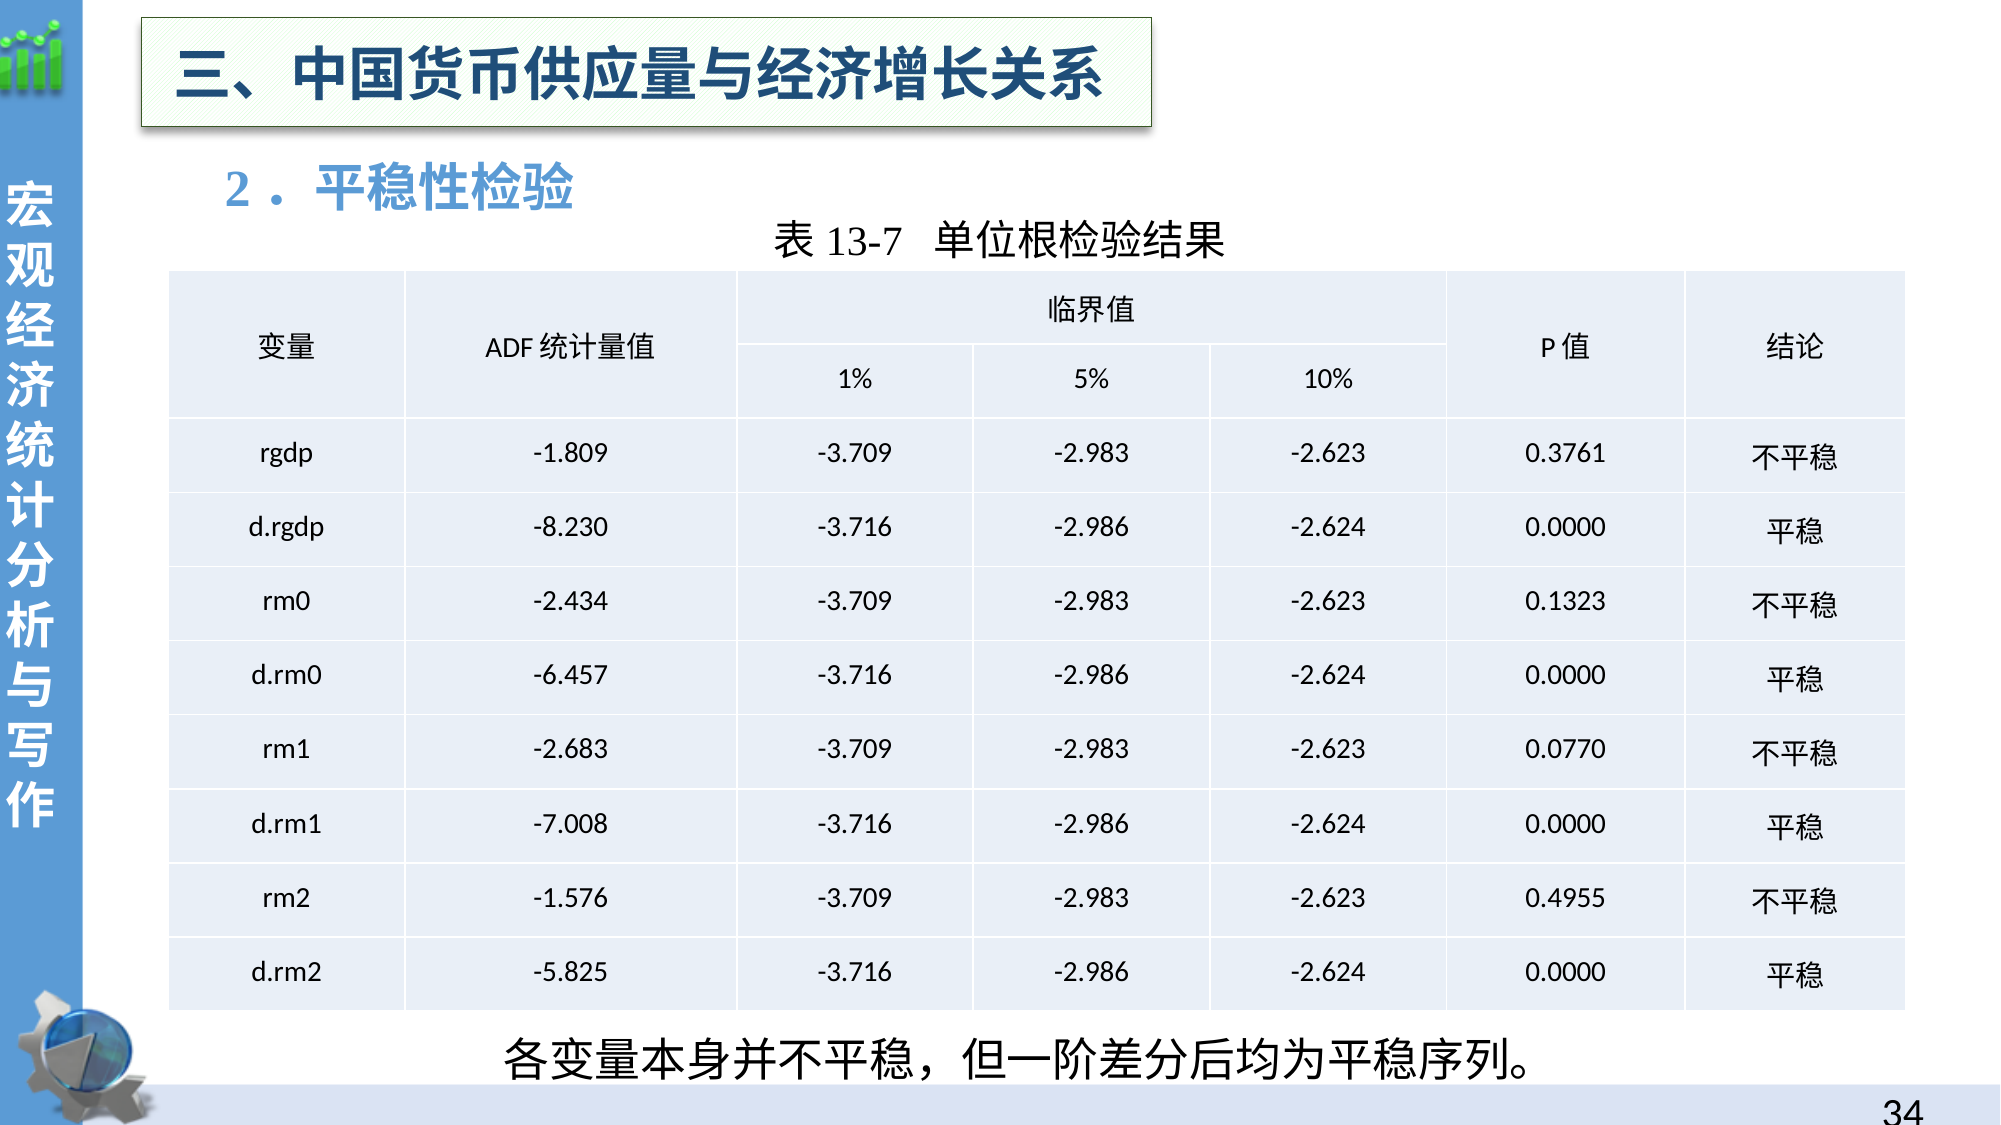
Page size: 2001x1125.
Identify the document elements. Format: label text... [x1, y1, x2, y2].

table_cell -7.008 [406, 790, 736, 862]
table_cell -2.623 [1211, 715, 1446, 788]
table_cell -1.809 [406, 419, 736, 492]
table_header ADF统计量值 [406, 271, 736, 417]
table_cell -2.624 [1211, 493, 1446, 566]
table_cell -2.623 [1211, 419, 1446, 492]
table_cell -2.986 [974, 493, 1209, 566]
text_box 表13-7 单位根检验结果 [493, 196, 1507, 271]
picture [0, 0, 2001, 1125]
text_box 2．平稳性检验 [134, 142, 1940, 217]
table_header 临界值 [738, 271, 1446, 343]
table_cell d.rm2 [169, 938, 404, 1010]
table_cell -3.709 [738, 419, 972, 492]
table_cell 0.4955 [1447, 864, 1684, 936]
table_cell -3.709 [738, 715, 972, 788]
table_cell 1% [738, 345, 972, 417]
table_cell 0.0770 [1447, 715, 1684, 788]
table_cell -3.716 [738, 938, 972, 1010]
table_cell -2.986 [974, 790, 1209, 862]
table_cell -5.825 [406, 938, 736, 1010]
table_cell 0.3761 [1447, 419, 1684, 492]
table_cell -3.709 [738, 864, 972, 936]
table_cell -2.983 [974, 864, 1209, 936]
table_cell 不平稳 [1686, 864, 1905, 936]
table_cell -2.623 [1211, 864, 1446, 936]
table_cell -2.683 [406, 715, 736, 788]
table_cell -2.983 [974, 567, 1209, 640]
table_header 结论 [1686, 271, 1905, 417]
table_cell 平稳 [1686, 641, 1905, 714]
table_cell 0.0000 [1447, 790, 1684, 862]
table_cell 0.0000 [1447, 493, 1684, 566]
table_cell 平稳 [1686, 790, 1905, 862]
table_cell 5% [974, 345, 1209, 417]
table_cell d.rm0 [169, 641, 404, 714]
table_cell -2.986 [974, 938, 1209, 1010]
table_cell 10% [1211, 345, 1446, 417]
table_cell -2.986 [974, 641, 1209, 714]
table_cell -3.716 [738, 641, 972, 714]
table_header P值 [1447, 271, 1684, 417]
table_cell -2.983 [974, 715, 1209, 788]
table_cell -3.716 [738, 790, 972, 862]
table_cell rgdp [169, 419, 404, 492]
table_cell 不平稳 [1686, 567, 1905, 640]
table_cell -3.709 [738, 567, 972, 640]
text_box 三、中国货币供应量与经济增长关系 [141, 17, 1152, 127]
table_cell -2.624 [1211, 641, 1446, 714]
table_cell -8.230 [406, 493, 736, 566]
table_cell 0.0000 [1447, 938, 1684, 1010]
table_cell 0.1323 [1447, 567, 1684, 640]
text_box 33 [1786, 1085, 1940, 1125]
table_cell -2.434 [406, 567, 736, 640]
table_cell rm0 [169, 567, 404, 640]
table_cell 平稳 [1686, 493, 1905, 566]
table_cell -3.716 [738, 493, 972, 566]
table_cell -2.624 [1211, 790, 1446, 862]
text_box 各变量本身并不平稳，但一阶差分后均为平稳序列。 [488, 1023, 1586, 1094]
table_cell 不平稳 [1686, 419, 1905, 492]
table_cell rm1 [169, 715, 404, 788]
table_cell rm2 [169, 864, 404, 936]
table_cell -1.576 [406, 864, 736, 936]
table_cell -2.623 [1211, 567, 1446, 640]
table_header 变量 [169, 271, 404, 417]
table_cell d.rgdp [169, 493, 404, 566]
table_cell -2.983 [974, 419, 1209, 492]
table_cell 不平稳 [1686, 715, 1905, 788]
table_cell 平稳 [1686, 938, 1905, 1010]
table_cell -6.457 [406, 641, 736, 714]
table_cell 0.0000 [1447, 641, 1684, 714]
table_cell d.rm1 [169, 790, 404, 862]
table_cell -2.624 [1211, 938, 1446, 1010]
